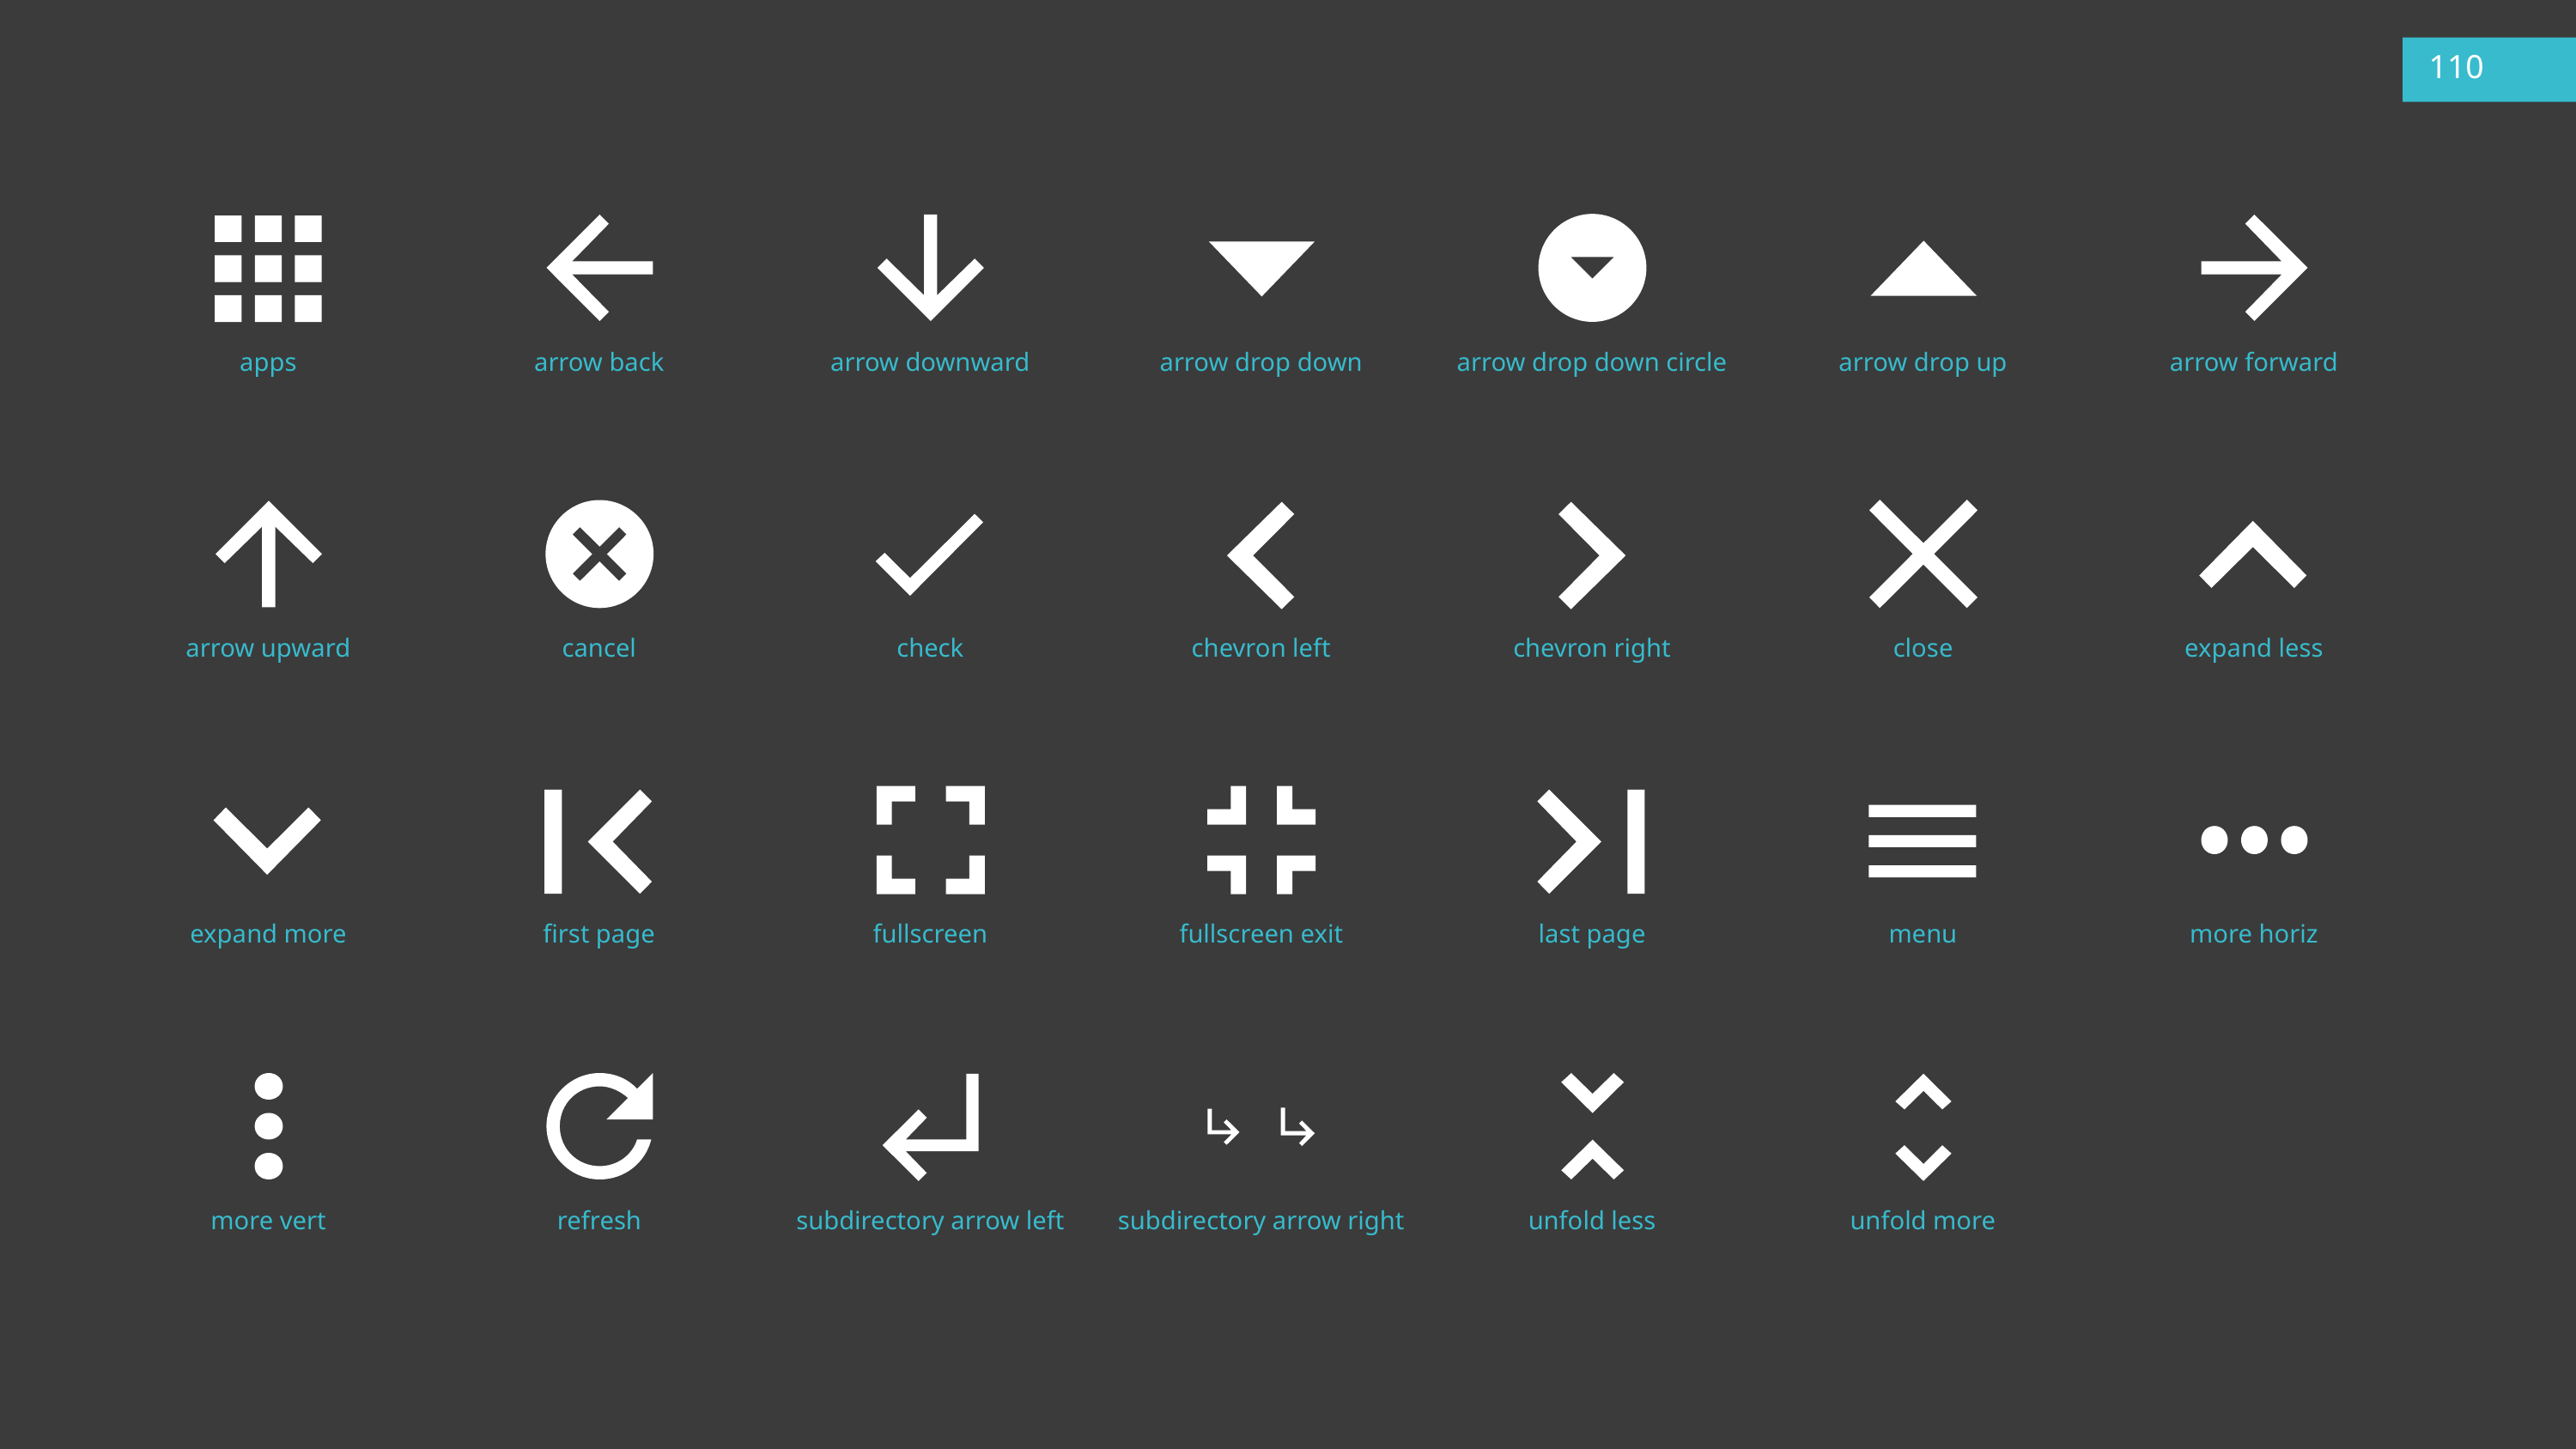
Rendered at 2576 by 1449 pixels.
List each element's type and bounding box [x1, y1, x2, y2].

text_box [215, 215, 242, 242]
text_box [1870, 240, 1978, 296]
text_box [1895, 1073, 1952, 1110]
text_box [254, 1113, 283, 1140]
text_box [213, 807, 321, 875]
text_box [587, 789, 653, 894]
text_box [875, 513, 984, 596]
text_box [546, 1073, 653, 1179]
text_box [1627, 789, 1645, 894]
text_box [1207, 1108, 1240, 1145]
text_box [2201, 826, 2228, 855]
text_box [544, 789, 562, 894]
text_box [254, 1152, 283, 1179]
text_box [1277, 785, 1316, 825]
text_box [89, 626, 2433, 669]
text_box [2241, 826, 2268, 855]
text_box [877, 214, 984, 321]
text_box [1538, 214, 1647, 322]
text_box [1868, 804, 1977, 817]
text_box [945, 855, 985, 894]
text_box [1561, 1073, 1625, 1113]
text_box [1868, 834, 1977, 847]
text_box [89, 339, 2433, 383]
text_box [1561, 1139, 1625, 1179]
text_box [945, 785, 985, 825]
text_box [215, 294, 242, 323]
text_box [1895, 1145, 1952, 1181]
text_box [876, 855, 915, 894]
text_box [254, 1073, 283, 1100]
text_box [295, 294, 322, 323]
text_box [254, 255, 283, 282]
text_box [1208, 241, 1315, 297]
text_box [89, 1197, 2102, 1241]
text_box [2199, 520, 2307, 588]
text_box [1226, 501, 1295, 609]
text_box [882, 1073, 979, 1181]
text_box [1558, 501, 1626, 609]
text_box [254, 215, 283, 242]
text_box [295, 215, 322, 242]
text_box [1537, 789, 1601, 894]
text_box [1868, 865, 1977, 878]
text_box [1207, 785, 1247, 825]
text_box [545, 500, 654, 609]
text_box [295, 255, 322, 282]
text_box [2201, 214, 2308, 321]
text_box [1280, 1107, 1315, 1147]
text_box [1869, 500, 1978, 609]
text_box [1207, 855, 1247, 894]
text_box [876, 785, 915, 825]
text_box [254, 294, 283, 323]
text_box [2281, 826, 2308, 855]
text_box [216, 500, 323, 608]
text_box [215, 255, 242, 282]
text_box [89, 912, 2433, 955]
text_box [546, 214, 653, 321]
slide_number [2415, 35, 2502, 100]
text_box [1277, 855, 1316, 894]
